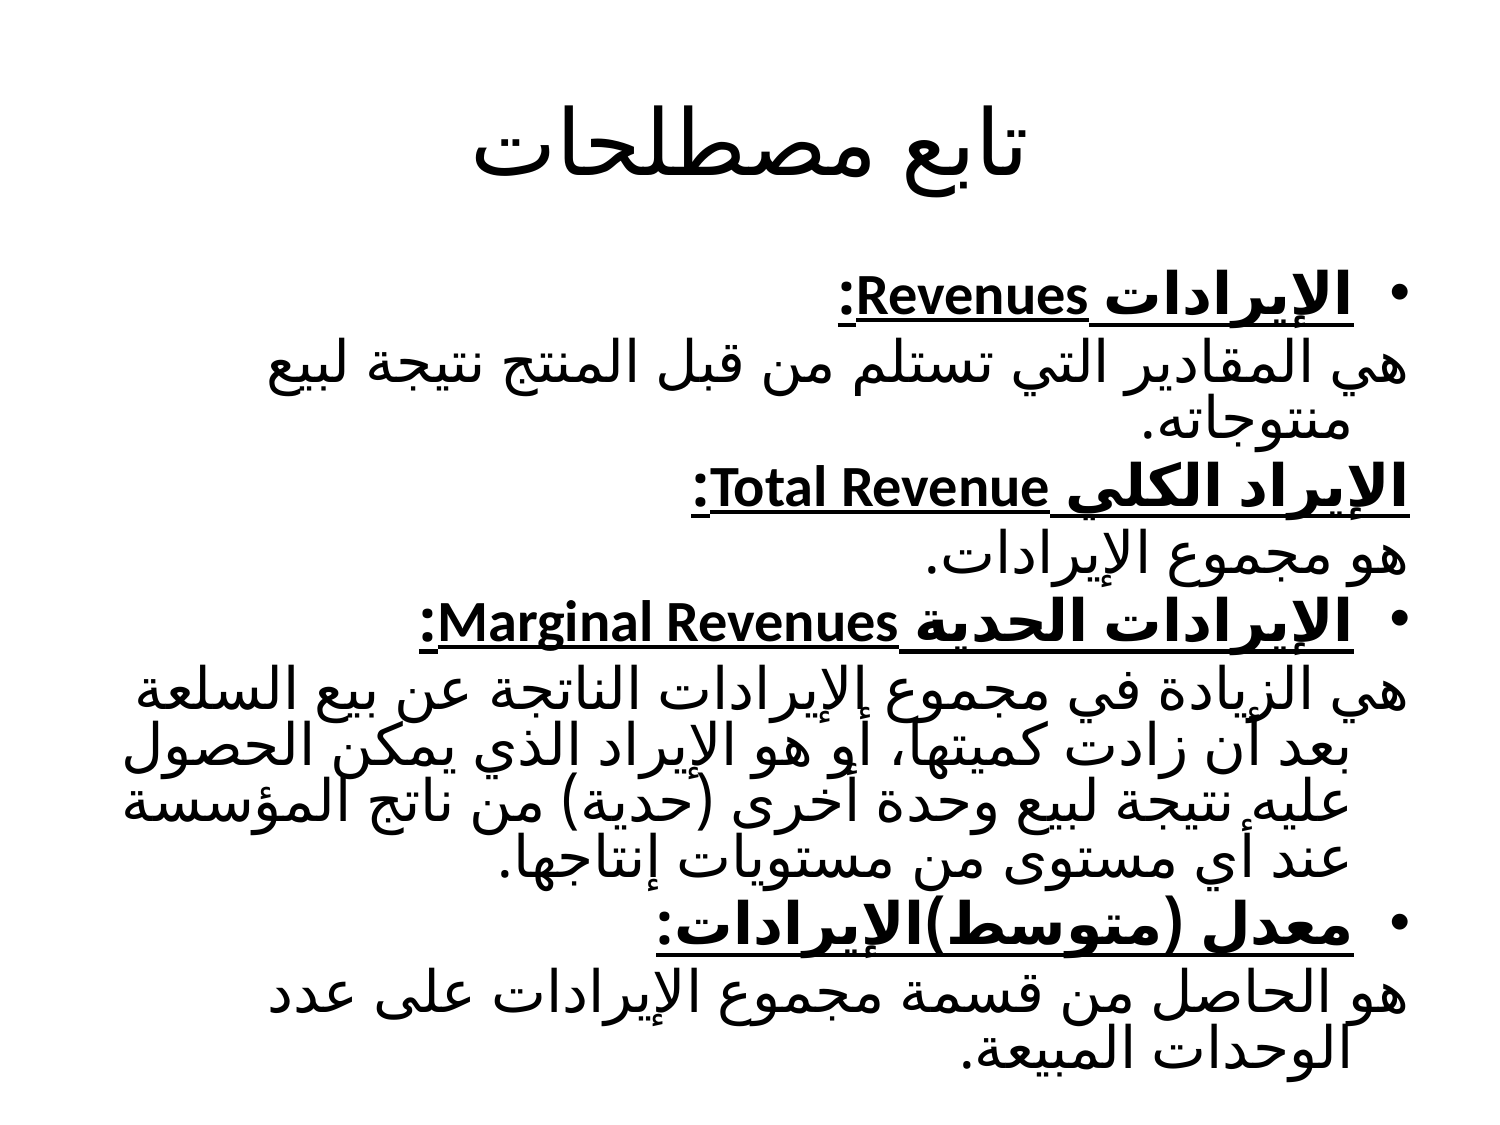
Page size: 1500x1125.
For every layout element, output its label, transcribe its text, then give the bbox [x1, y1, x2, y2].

list الإيرادات Revenues: هي المقادير التي تستلم من قبل المنتج نتيجة لبيع منتوجاته. الإيراد الكلي Total Revenue: هو مجموع الإيرادات. الإيرادات الحدية Marginal Revenues: هي الزيادة في مجموع الإيرادات الناتجة عن بيع السلعة بعد أن زادت كميتها، أو هو الإيراد الذي يمكن الحصول عليه نتيجة لبيع وحدة أخرى (حدية) من ناتج المؤسسة عند أي مستوى من مستويات إنتاجها. معدل (متوسط)الإيرادات: هو الحاصل من قسمة مجموع الإيرادات على عدد الوحدات المبيعة. [75, 262, 1425, 1005]
title تابع مصطلحات [75, 45, 1425, 233]
